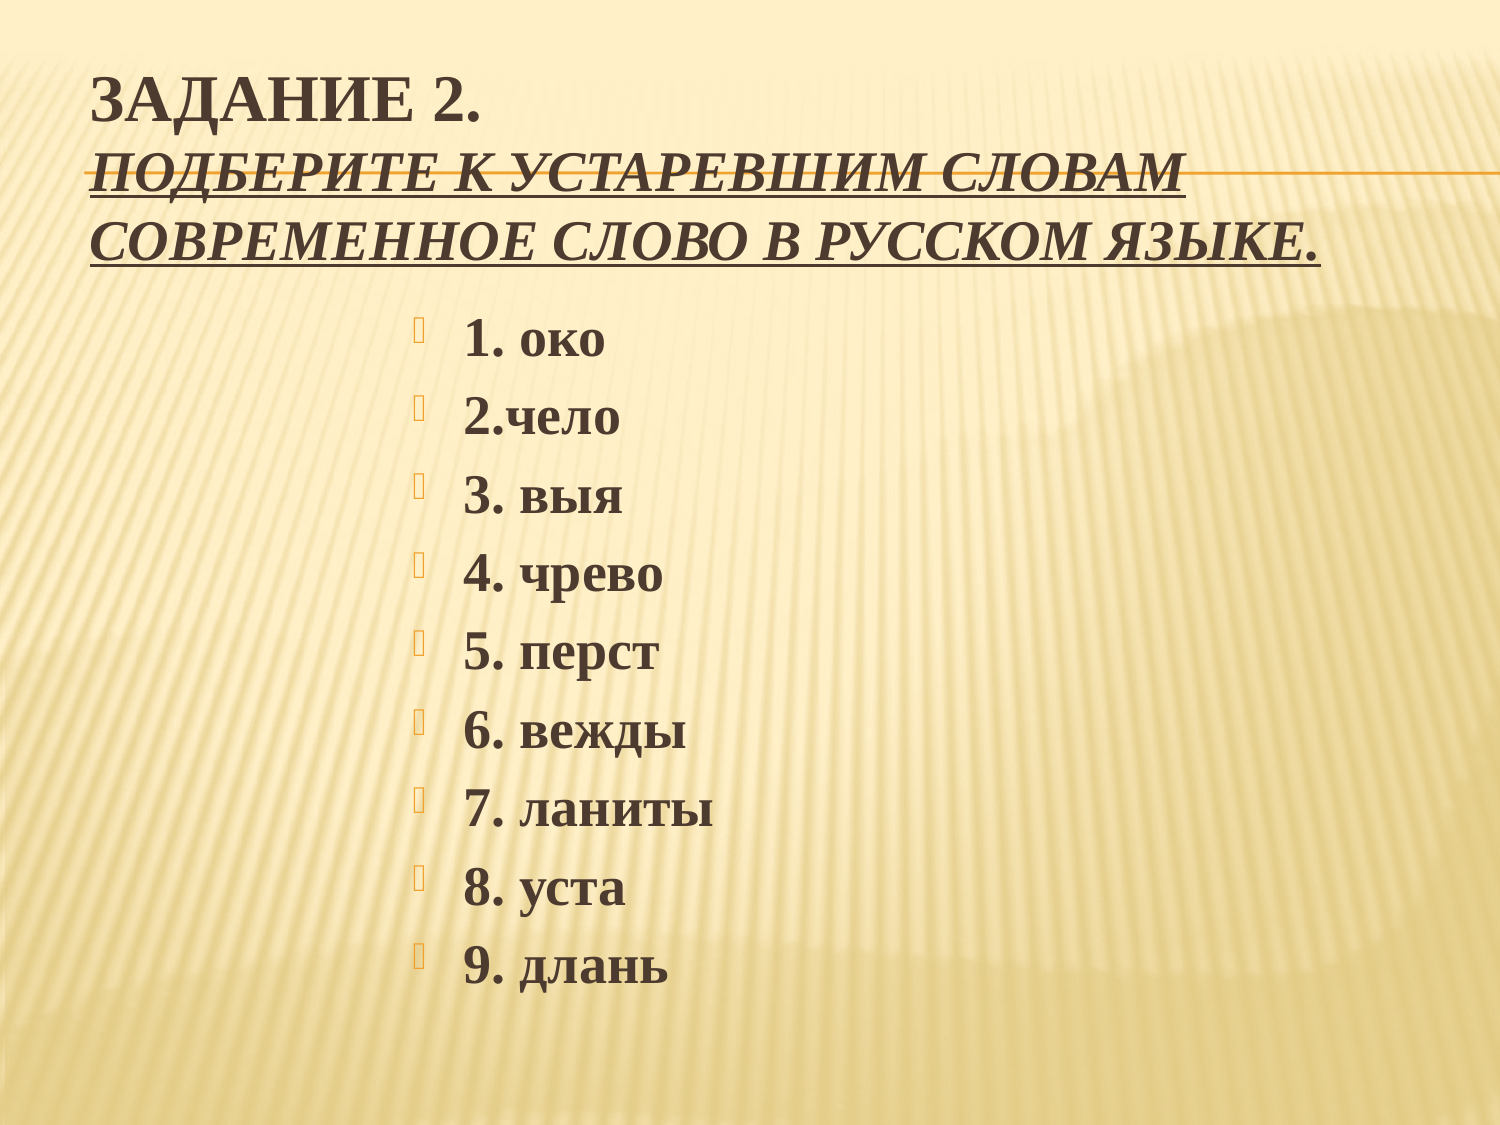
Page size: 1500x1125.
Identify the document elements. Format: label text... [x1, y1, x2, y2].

title Задание 2. Подберите к устаревшим словам современное слово в русском языке. [75, 45, 1425, 282]
list 1. око 2.чело 3. выя 4. чрево 5. перст 6. вежды 7. ланиты 8. уста 9. длань [75, 292, 1425, 1005]
